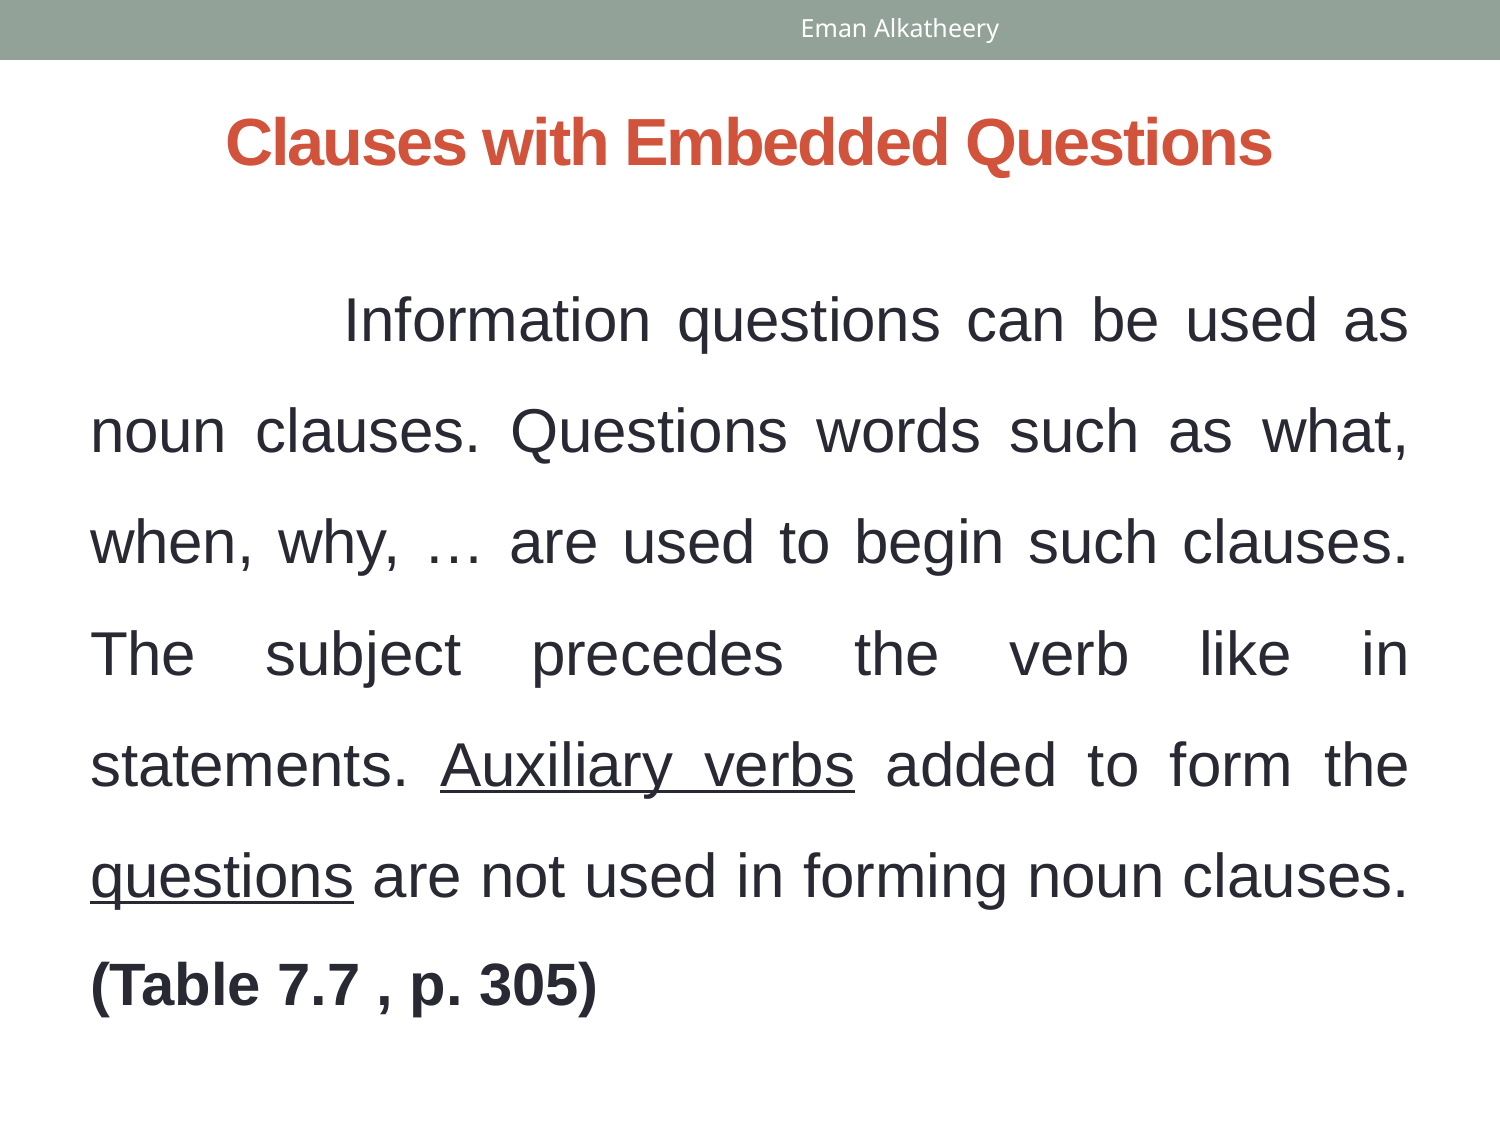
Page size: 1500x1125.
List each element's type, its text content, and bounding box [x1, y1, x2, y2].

list Information questions can be used as noun clauses. Questions words such as what, when, why, … are used to begin such clauses. The subject precedes the verb like in statements. Auxiliary verbs added to form the questions are not used in forming noun clauses. (Table 7.7 , p. 305) [75, 234, 1425, 1035]
footer Eman Alkatheery [562, 3, 1238, 57]
title Clauses with Embedded Questions [75, 66, 1425, 211]
